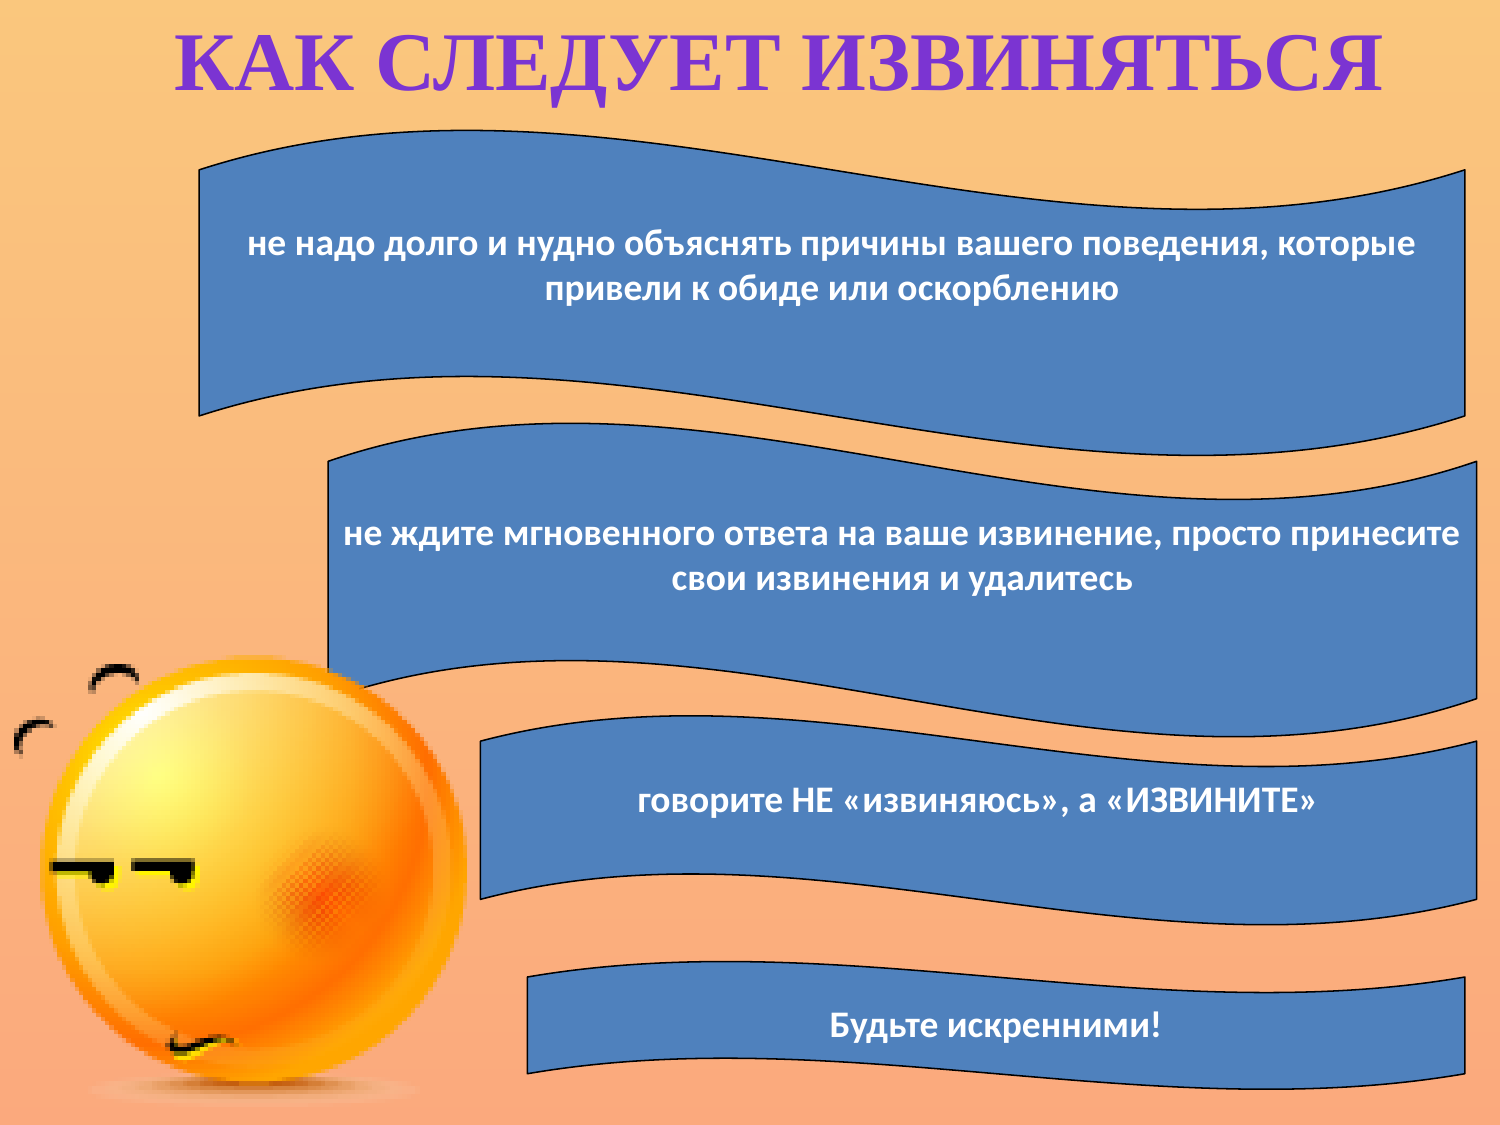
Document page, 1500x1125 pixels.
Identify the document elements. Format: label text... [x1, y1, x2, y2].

picture [0, 573, 528, 1125]
text_box говорите НЕ «извиняюсь», а «ИЗВИНИТЕ» [532, 715, 1477, 925]
text_box Будьте искренними! [532, 961, 1465, 1090]
text_box не ждите мгновенного ответа на ваше извинение, просто принесите свои извинения и удалитесь [328, 423, 1477, 737]
text_box как следует извиняться [159, 0, 1400, 115]
text_box не надо долго и нудно объяснять причины вашего поведения, которые привели к обиде или оскорблению [199, 130, 1465, 456]
